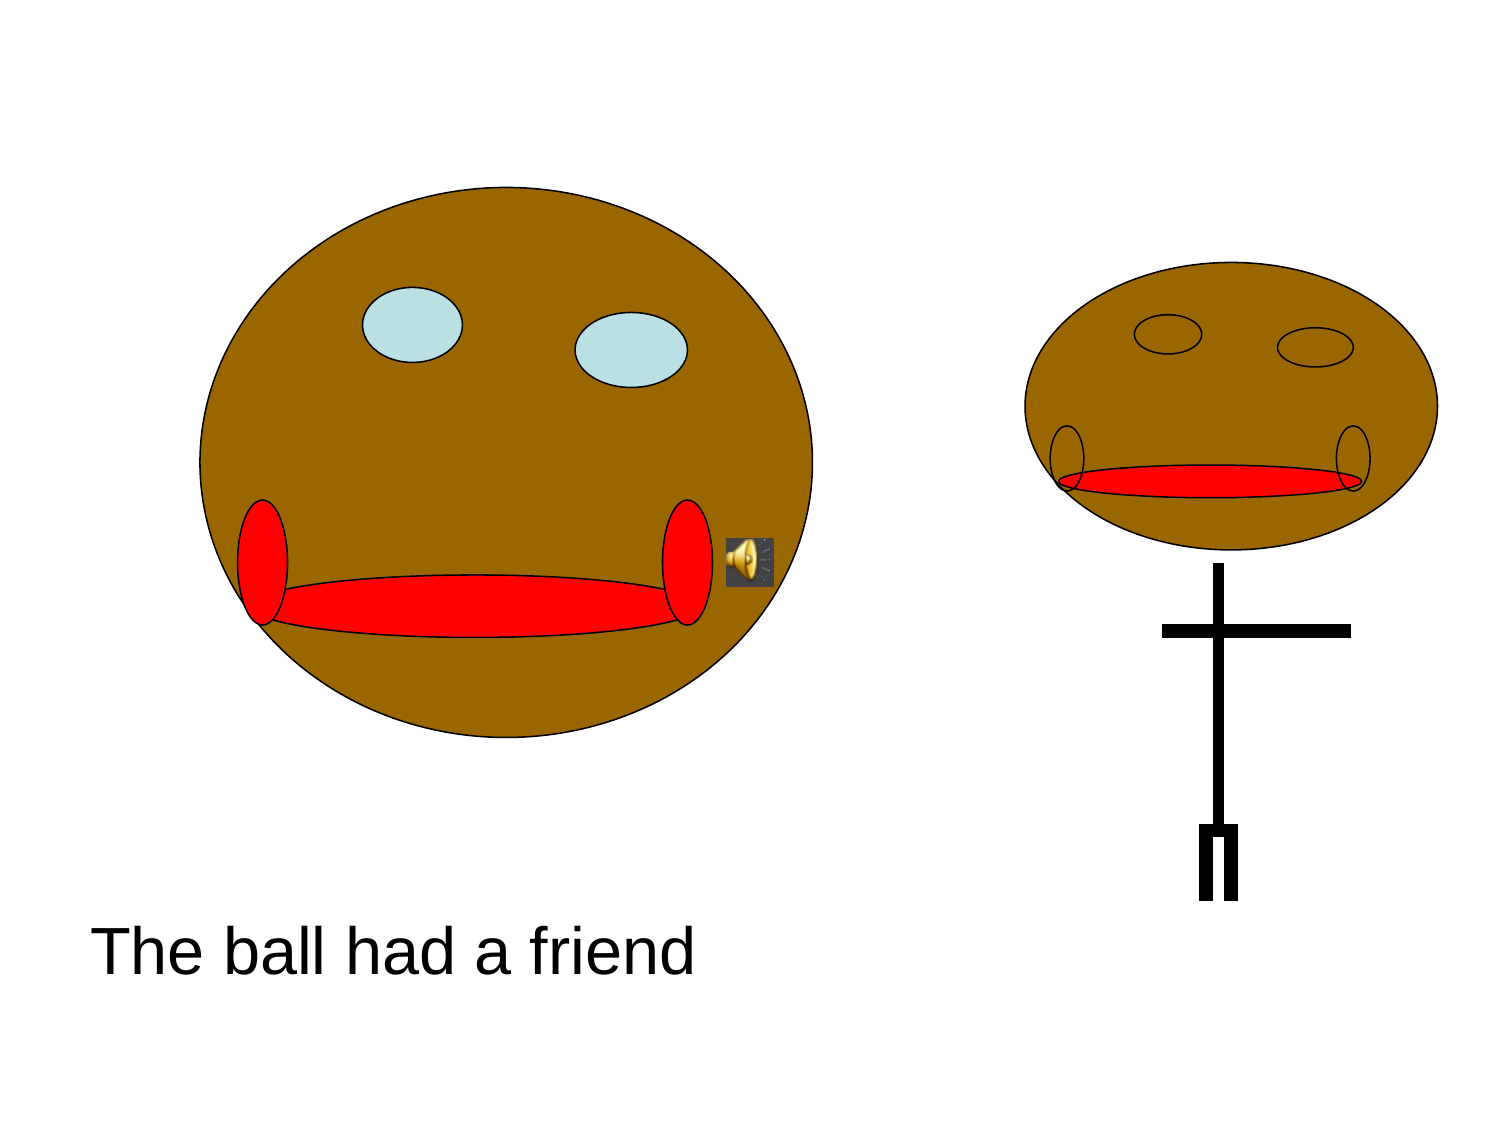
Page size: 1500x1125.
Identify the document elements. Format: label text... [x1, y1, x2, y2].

text_box [1199, 824, 1213, 900]
text_box [1212, 638, 1225, 838]
text_box [1212, 562, 1225, 624]
picture [724, 537, 776, 588]
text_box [199, 187, 813, 738]
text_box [1024, 262, 1438, 551]
text_box [1224, 824, 1238, 900]
list The ball had a friend [74, 899, 713, 1006]
text_box [1162, 624, 1350, 638]
